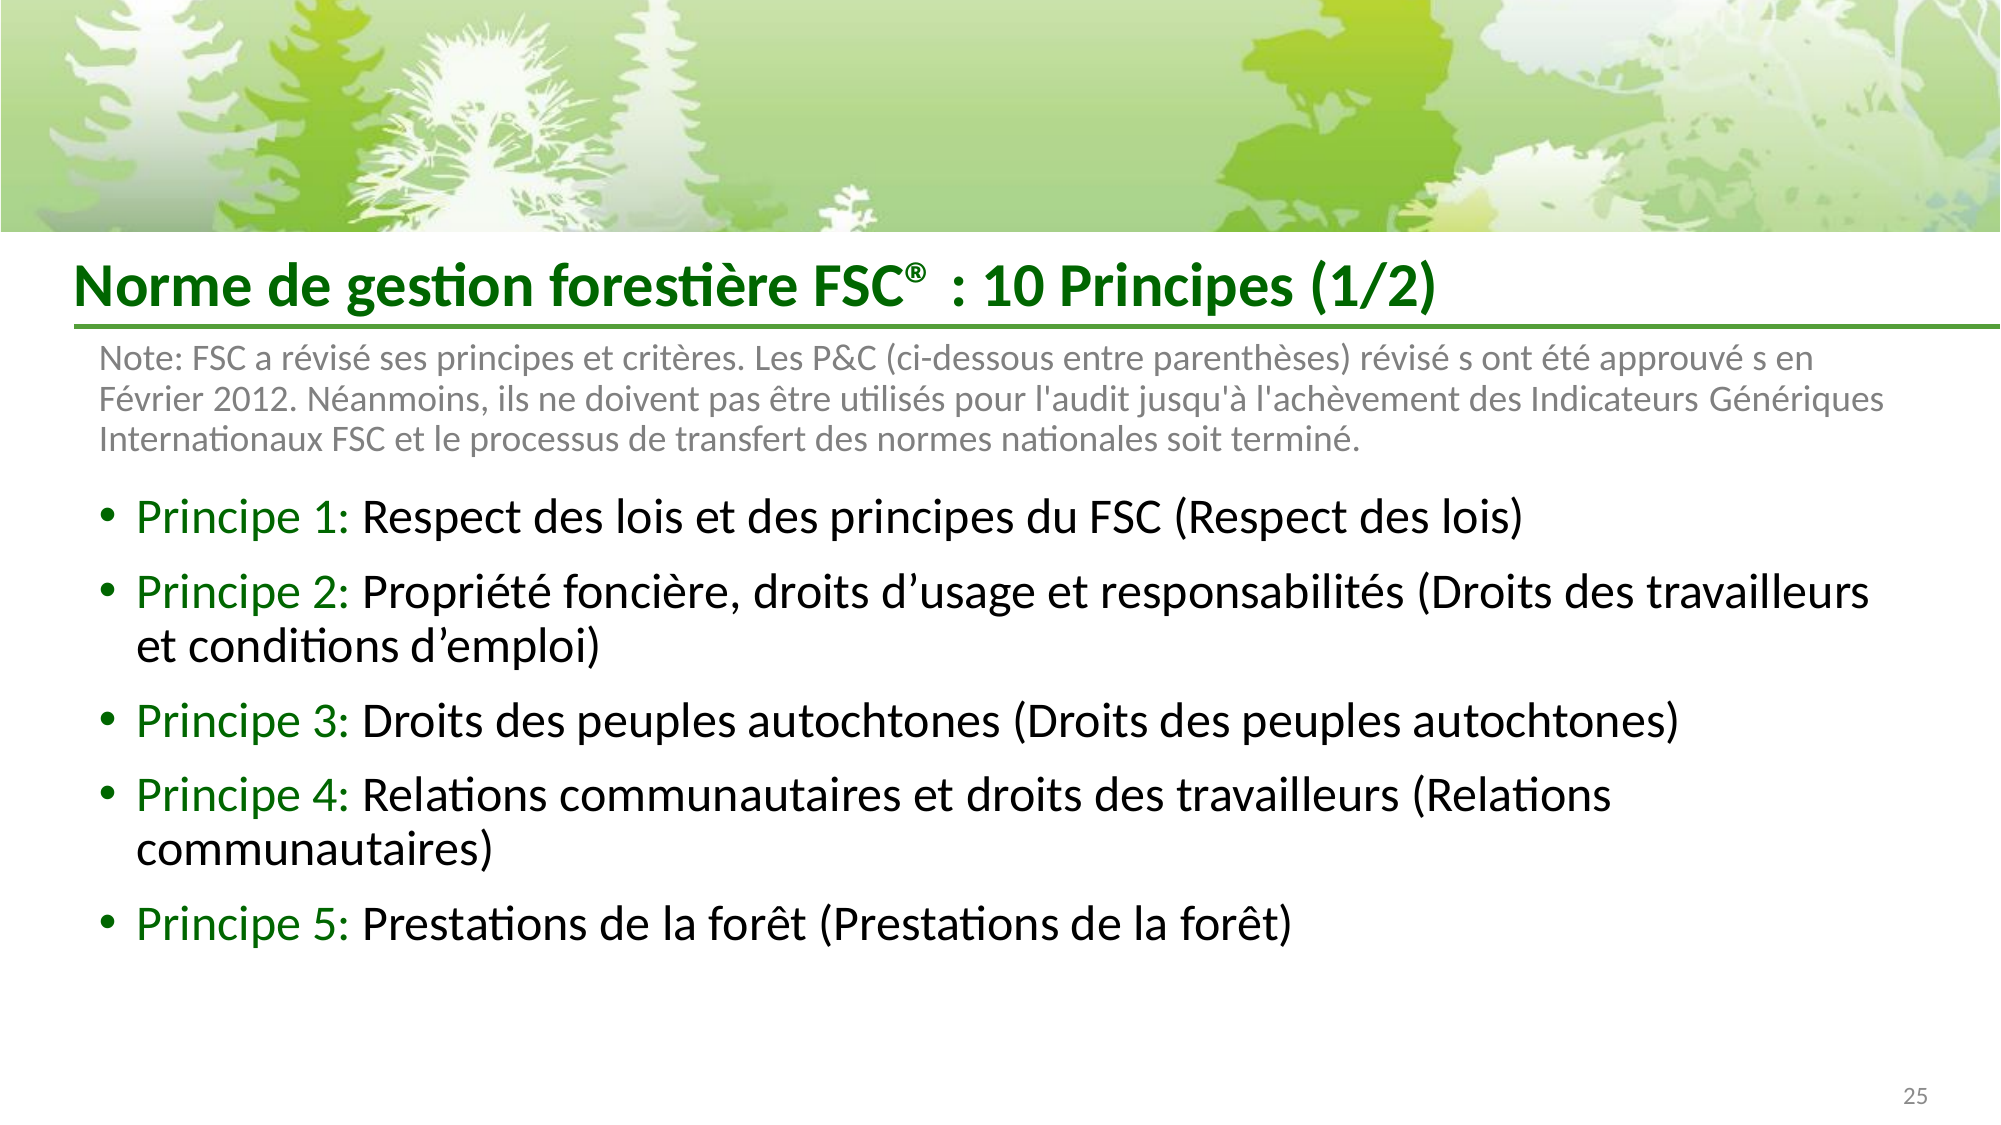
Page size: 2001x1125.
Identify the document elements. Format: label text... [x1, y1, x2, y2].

list Note: FSC a révisé ses principes et critères. Les P&C (ci-dessous entre parenthèses) révisé s ont été approuvé s en Février 2012. Néanmoins, ils ne doivent pas être utilisés pour l'audit jusqu'à l'achèvement des Indicateurs Génériques Internationaux FSC et le processus de transfert des normes nationales soit terminé. [83, 331, 1935, 445]
slide_number 25 [1493, 1065, 1944, 1125]
picture [0, 0, 2000, 232]
text_box Principe 1: Respect des lois et des principes du FSC (Respect des lois) Principe 2: Propriété foncière, droits d’usage et responsabilités (Droits des travailleurs et conditions d’emploi) Principe 3: Droits des peuples autochtones (Droits des peuples autochtones) Principe 4: Relations communautaires et droits des travailleurs (Relations communautaires) Principe 5: Prestations de la forêt (Prestations de la forêt) [83, 482, 1888, 1064]
title Norme de gestion forestière FSC® : 10 Principes (1/2) [58, 192, 1588, 380]
